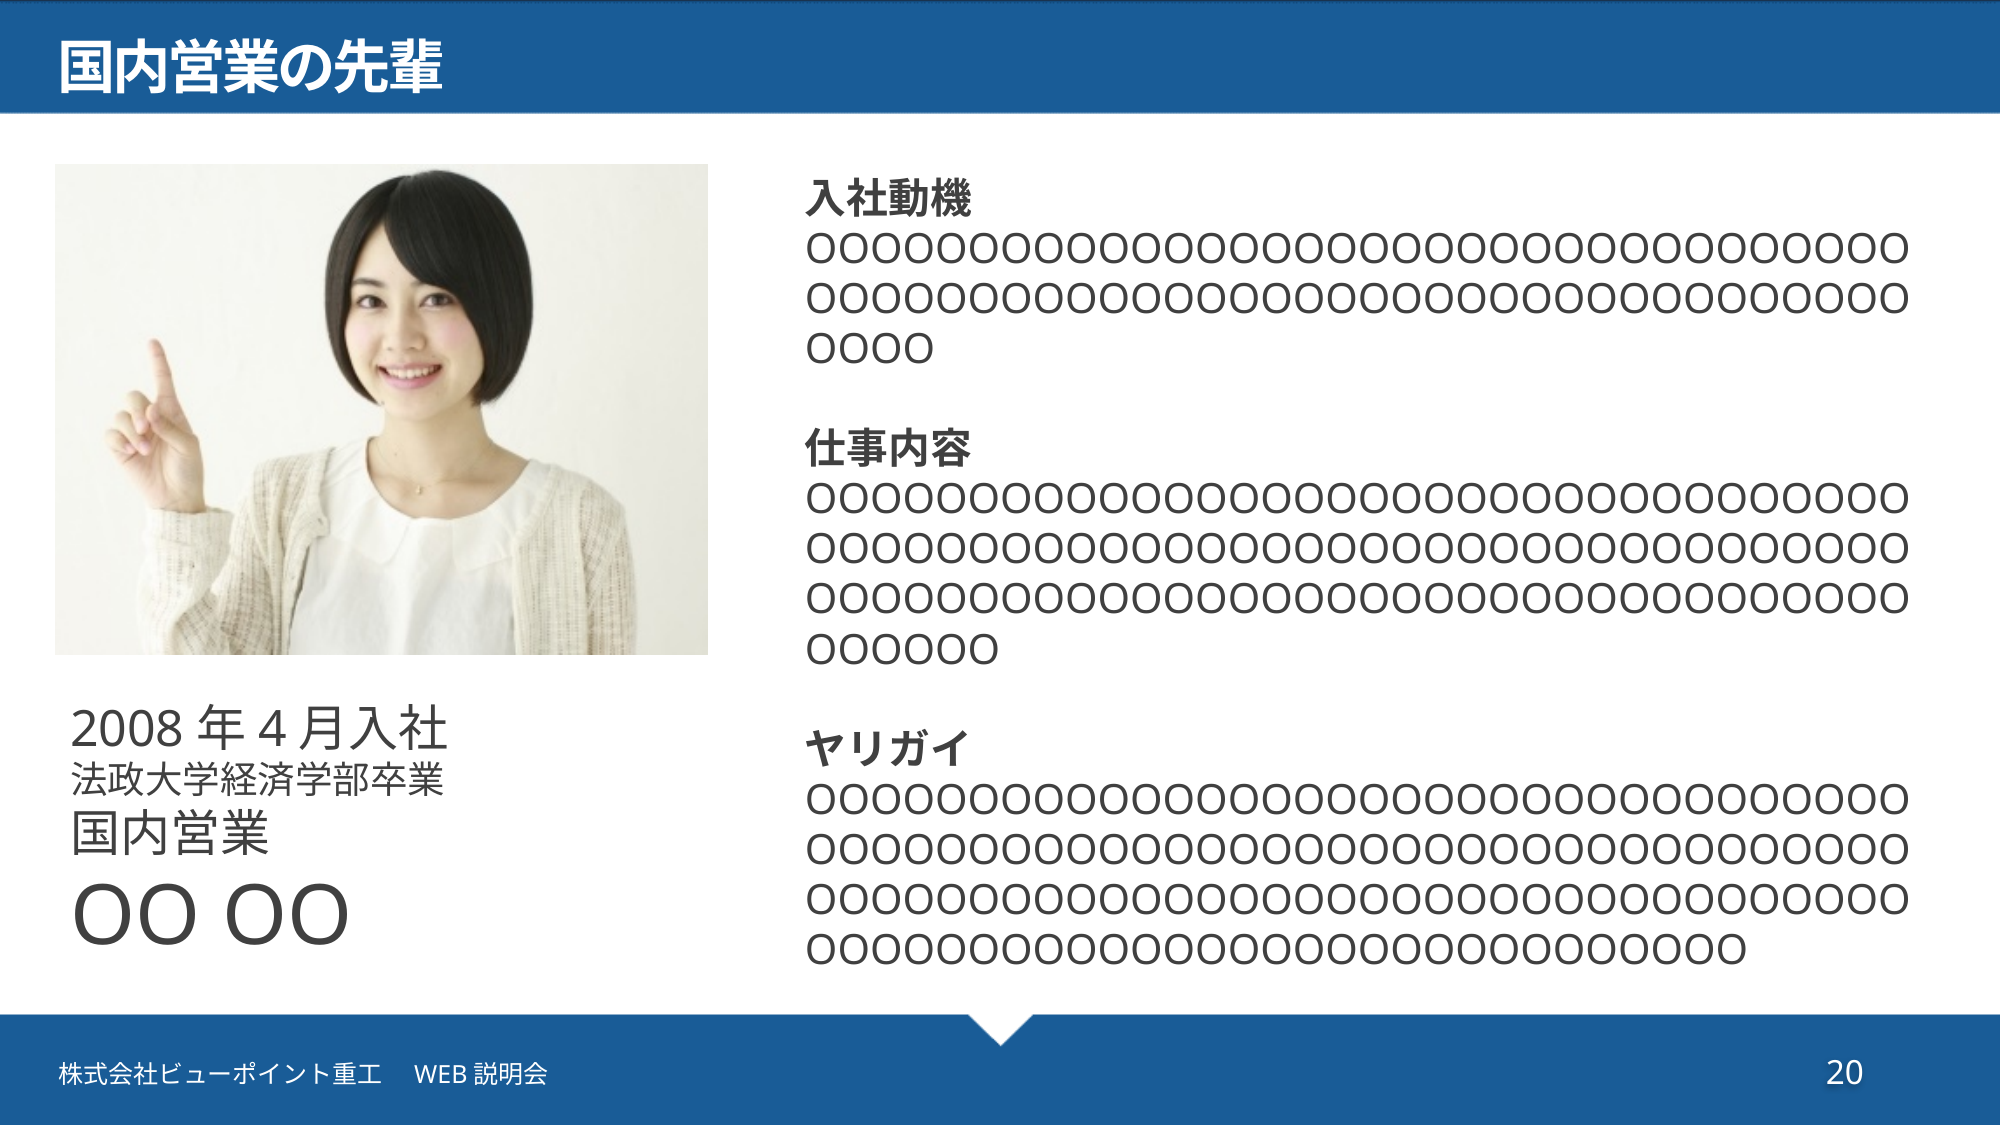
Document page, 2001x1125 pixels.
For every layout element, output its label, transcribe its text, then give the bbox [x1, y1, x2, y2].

picture [0, 0, 2000, 1125]
list 国内営業の先輩 [42, 30, 1226, 105]
text_box 2008年4月入社 法政大学経済学部卒業 国内営業 OO OO [55, 688, 464, 969]
text_box 入社動機 OOOOOOOOOOOOOOOOOOOOOOOOOOOOOOOOOOOOOOOOOOOOOOOOOOOOOOOOOOOOOOOOOOOOOOOO 仕事内容 OOOOOOOOOOOOOOOOOOOOOOOOOOOOOOOOOOOOOOOOOOOOOOOOOOOOOOOOOOOOOOOOOOOOOOOOOOOOOOOOOOOOOOOOOOOOOOOOOOOOOOOOOOOO ヤリガイ OOOOOOOOOOOOOOOOOOOOOOOOOOOOOOOOOOOOOOOOOOOOOOOOOOOOOOOOOOOOOOOOOOOOOOOOOOOOOOOOOOOOOOOOOOOOOOOOOOOOOOOOOOOOOOOOOOOOOOOOOOOOOOOOOOO [790, 164, 1935, 980]
